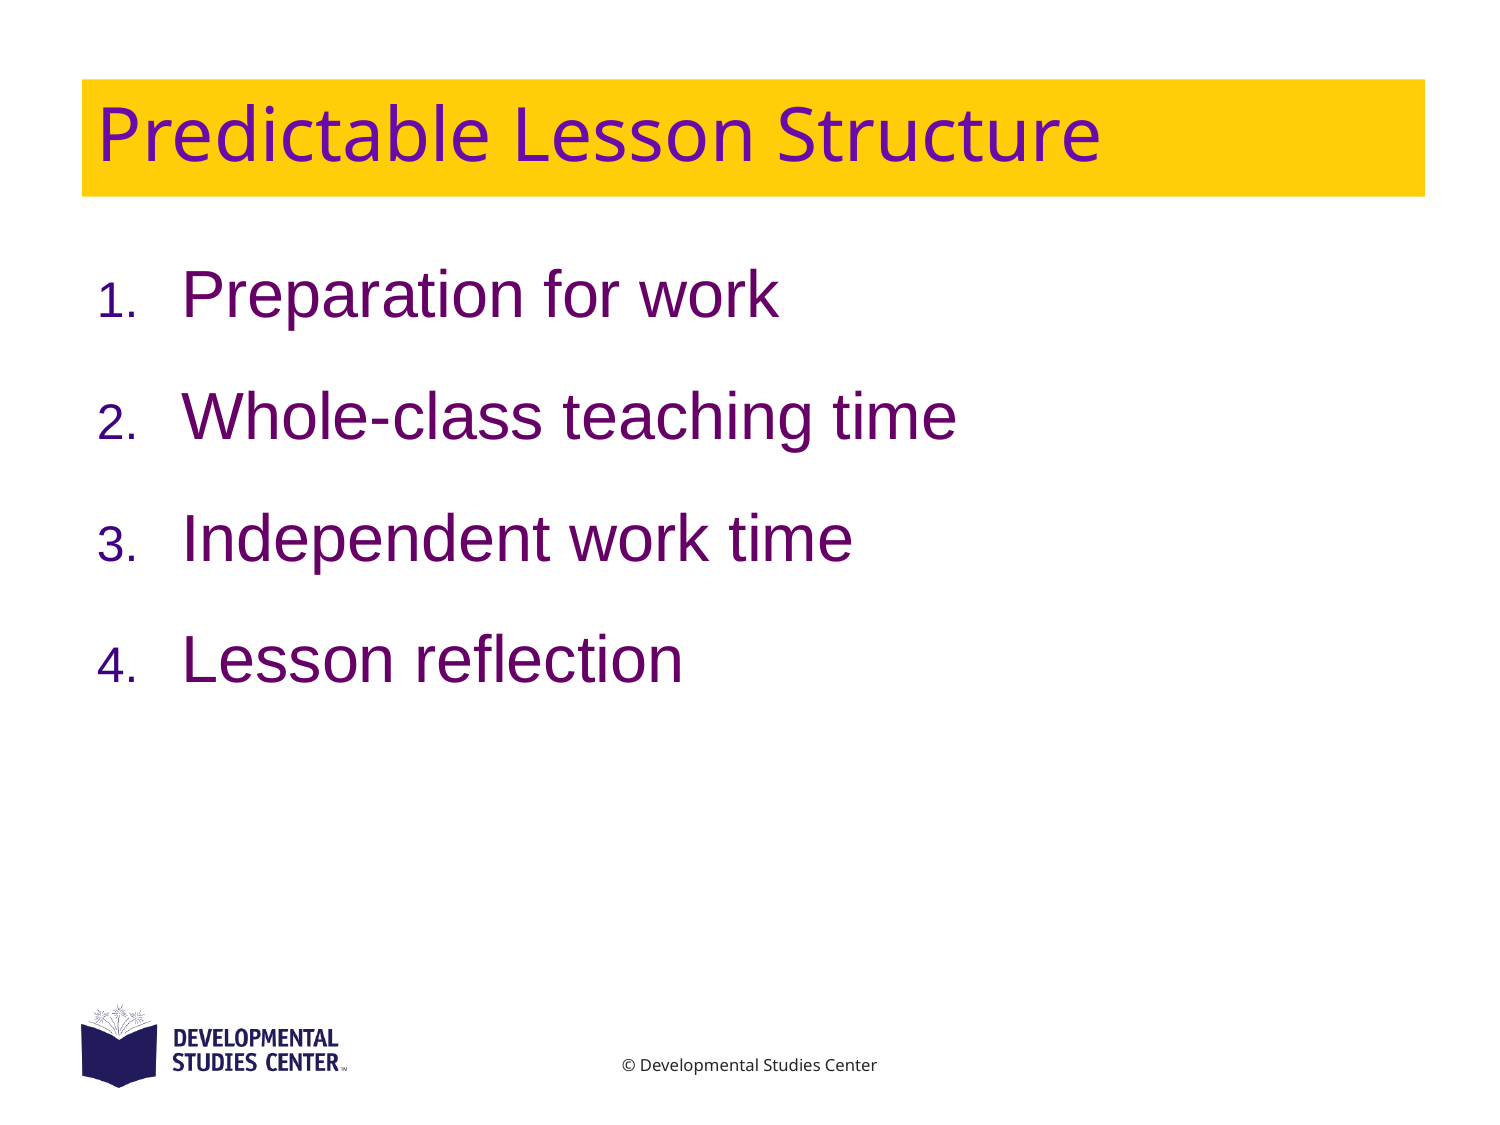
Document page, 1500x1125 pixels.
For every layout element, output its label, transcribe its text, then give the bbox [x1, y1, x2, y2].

list Preparation for work Whole-class teaching time Independent work time Lesson reflection [81, 243, 1425, 1005]
title Predictable Lesson Structure [81, 79, 1425, 197]
picture [81, 1005, 347, 1088]
